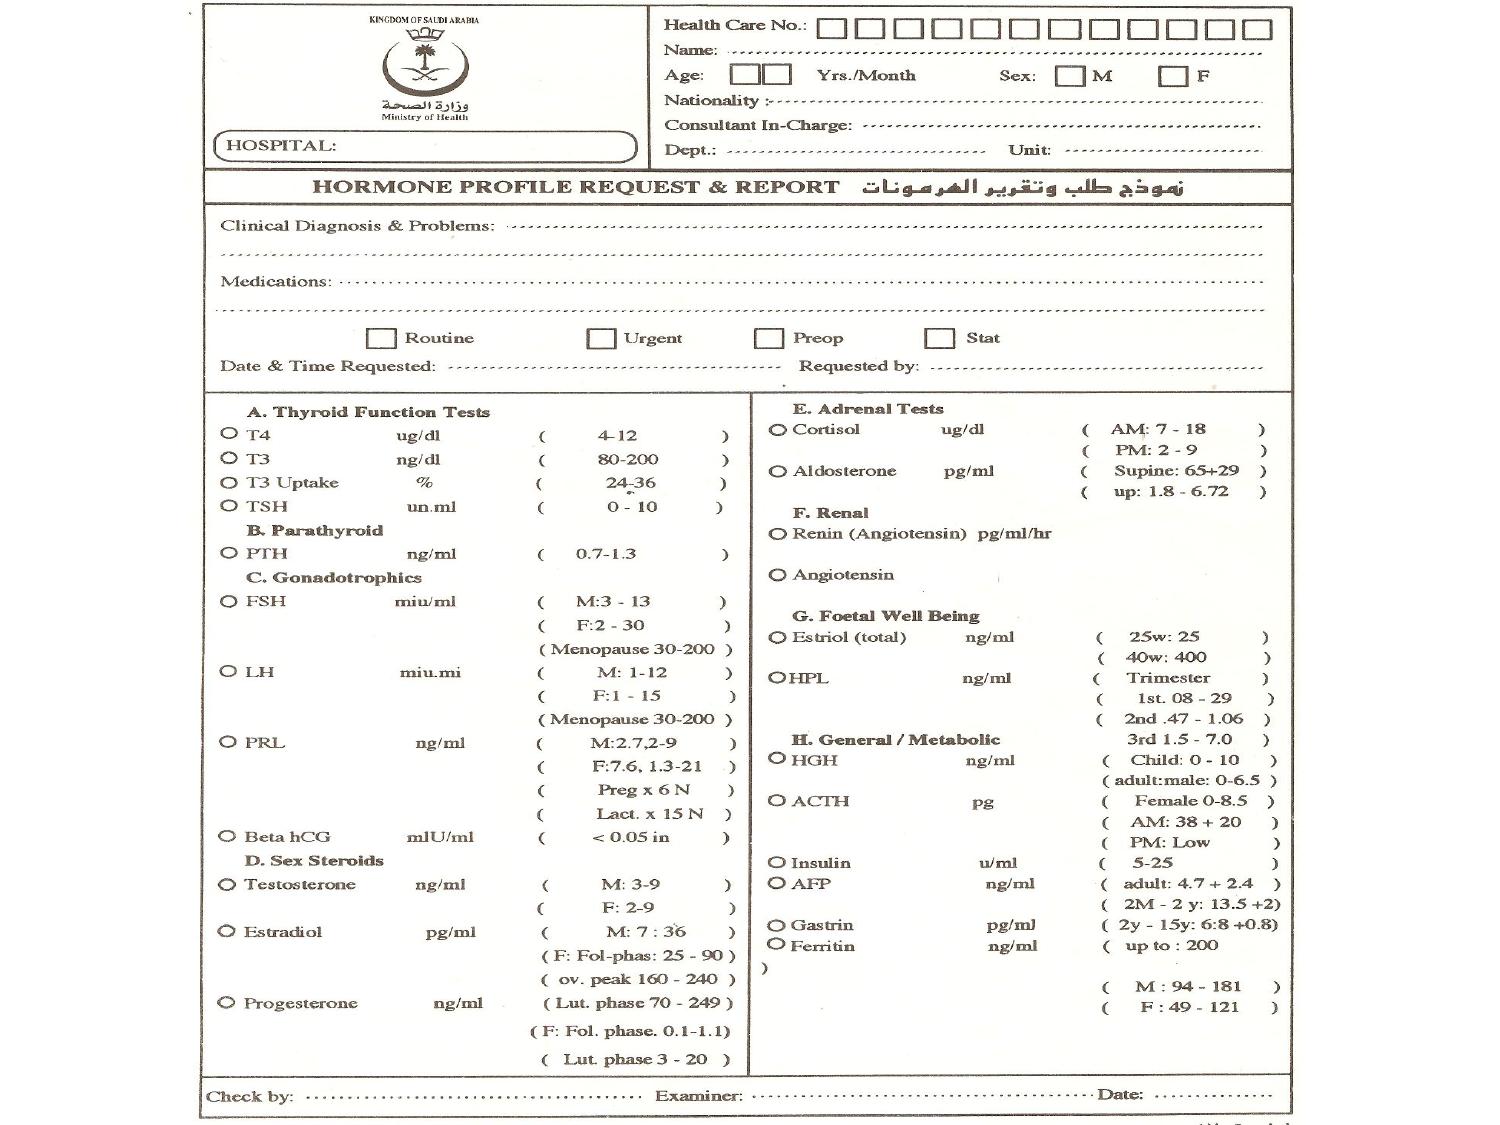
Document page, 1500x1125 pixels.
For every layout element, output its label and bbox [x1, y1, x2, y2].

picture [187, 0, 1301, 1125]
